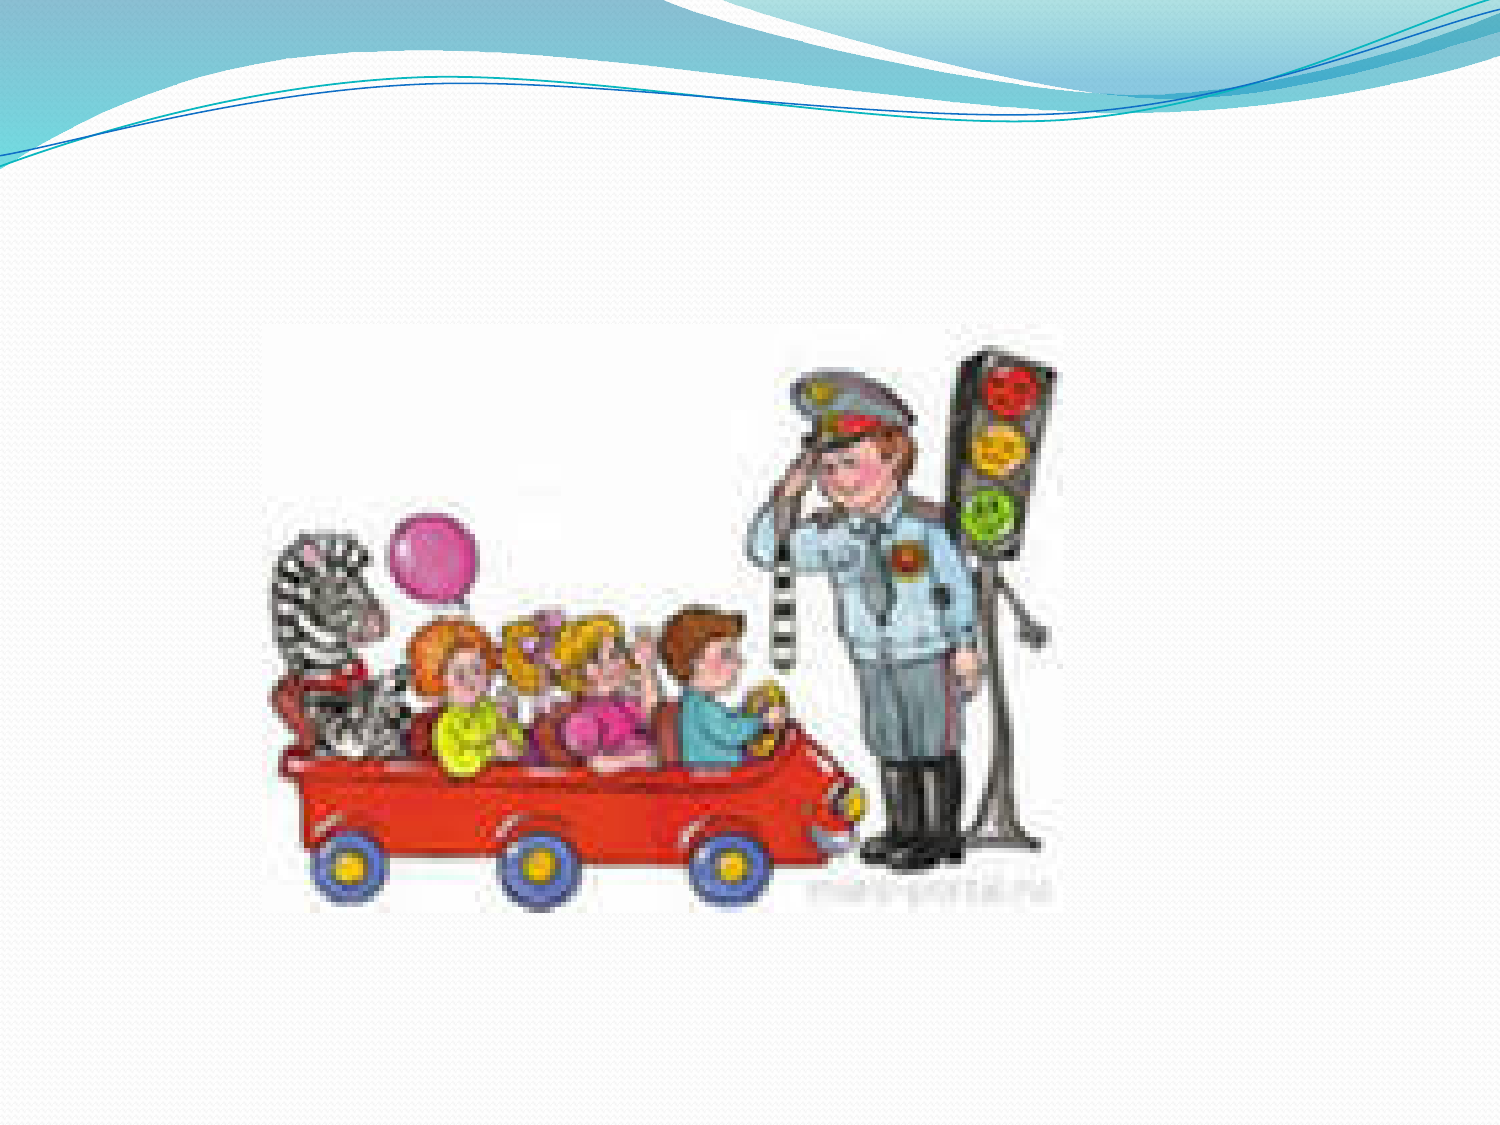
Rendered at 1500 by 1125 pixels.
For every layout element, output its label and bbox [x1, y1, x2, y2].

picture [262, 324, 1063, 913]
